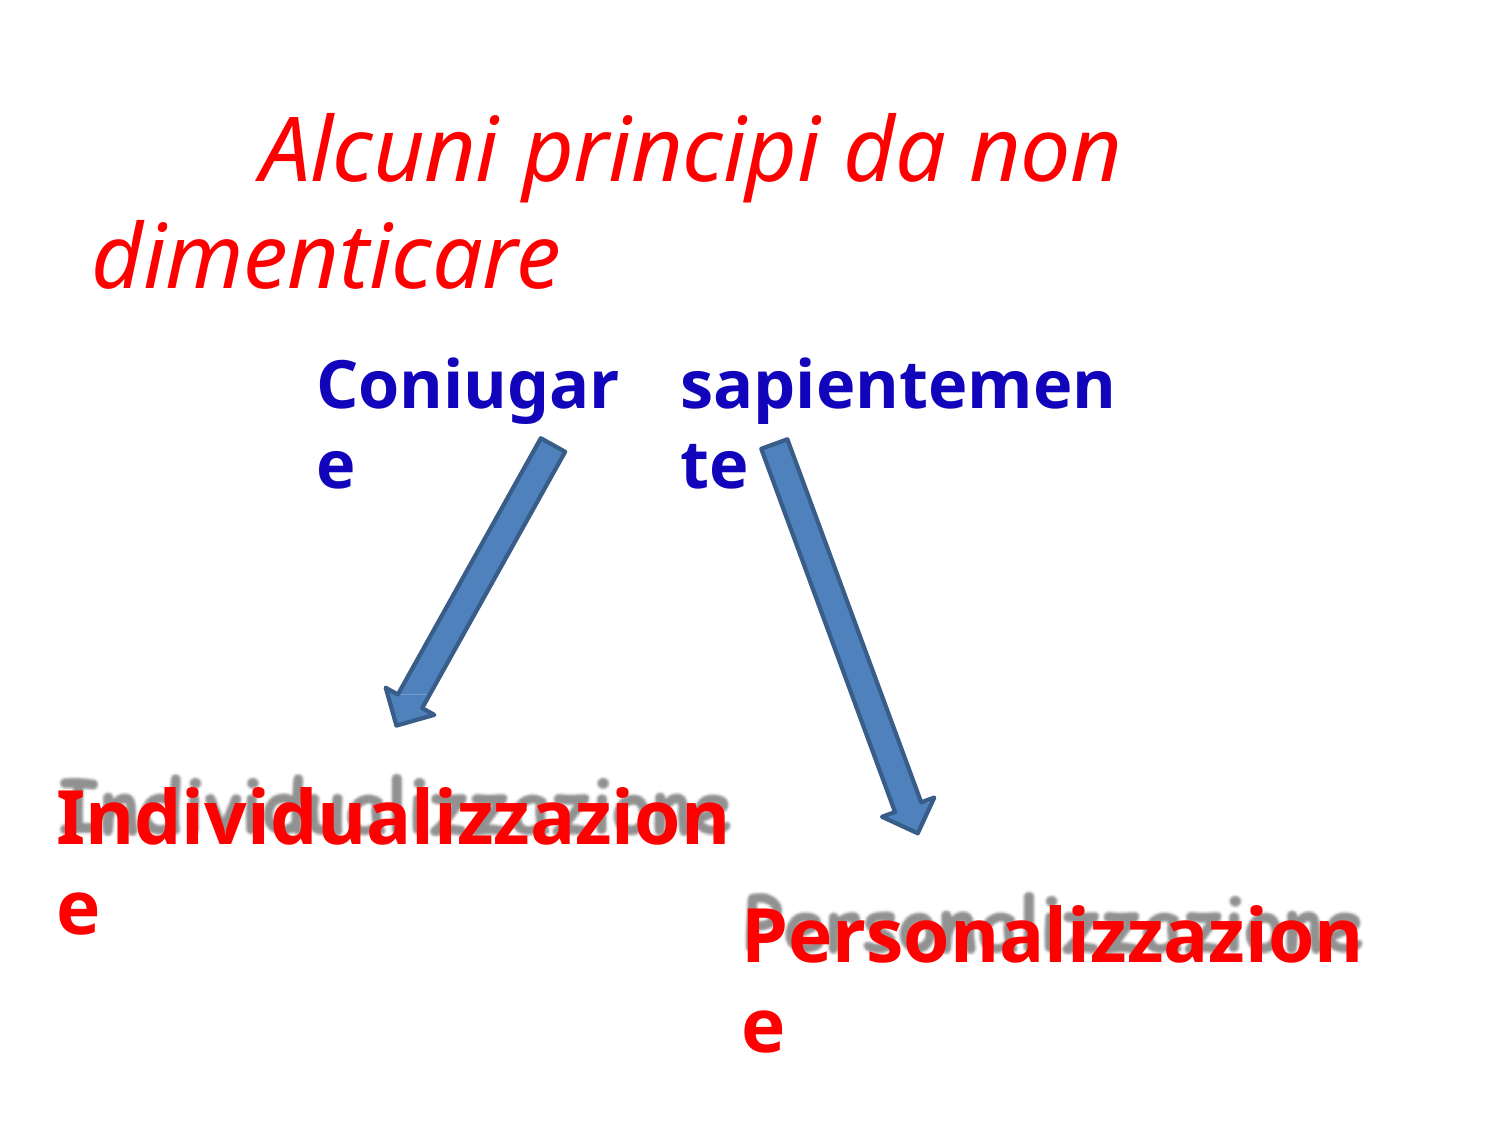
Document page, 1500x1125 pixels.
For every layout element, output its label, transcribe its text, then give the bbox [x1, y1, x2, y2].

text_box Alcuni principi da non dimenticare [89, 91, 1264, 307]
text_box Coniugare [313, 342, 626, 503]
text_box [9, 735, 682, 901]
text_box [694, 852, 1315, 1019]
text_box [385, 438, 566, 726]
text_box Personalizzazione [739, 887, 1365, 1068]
text_box [682, 735, 814, 852]
text_box sapientemente [678, 342, 1141, 503]
text_box [1315, 852, 1447, 1019]
text_box [761, 439, 935, 834]
text_box Individualizzazione [54, 769, 732, 950]
